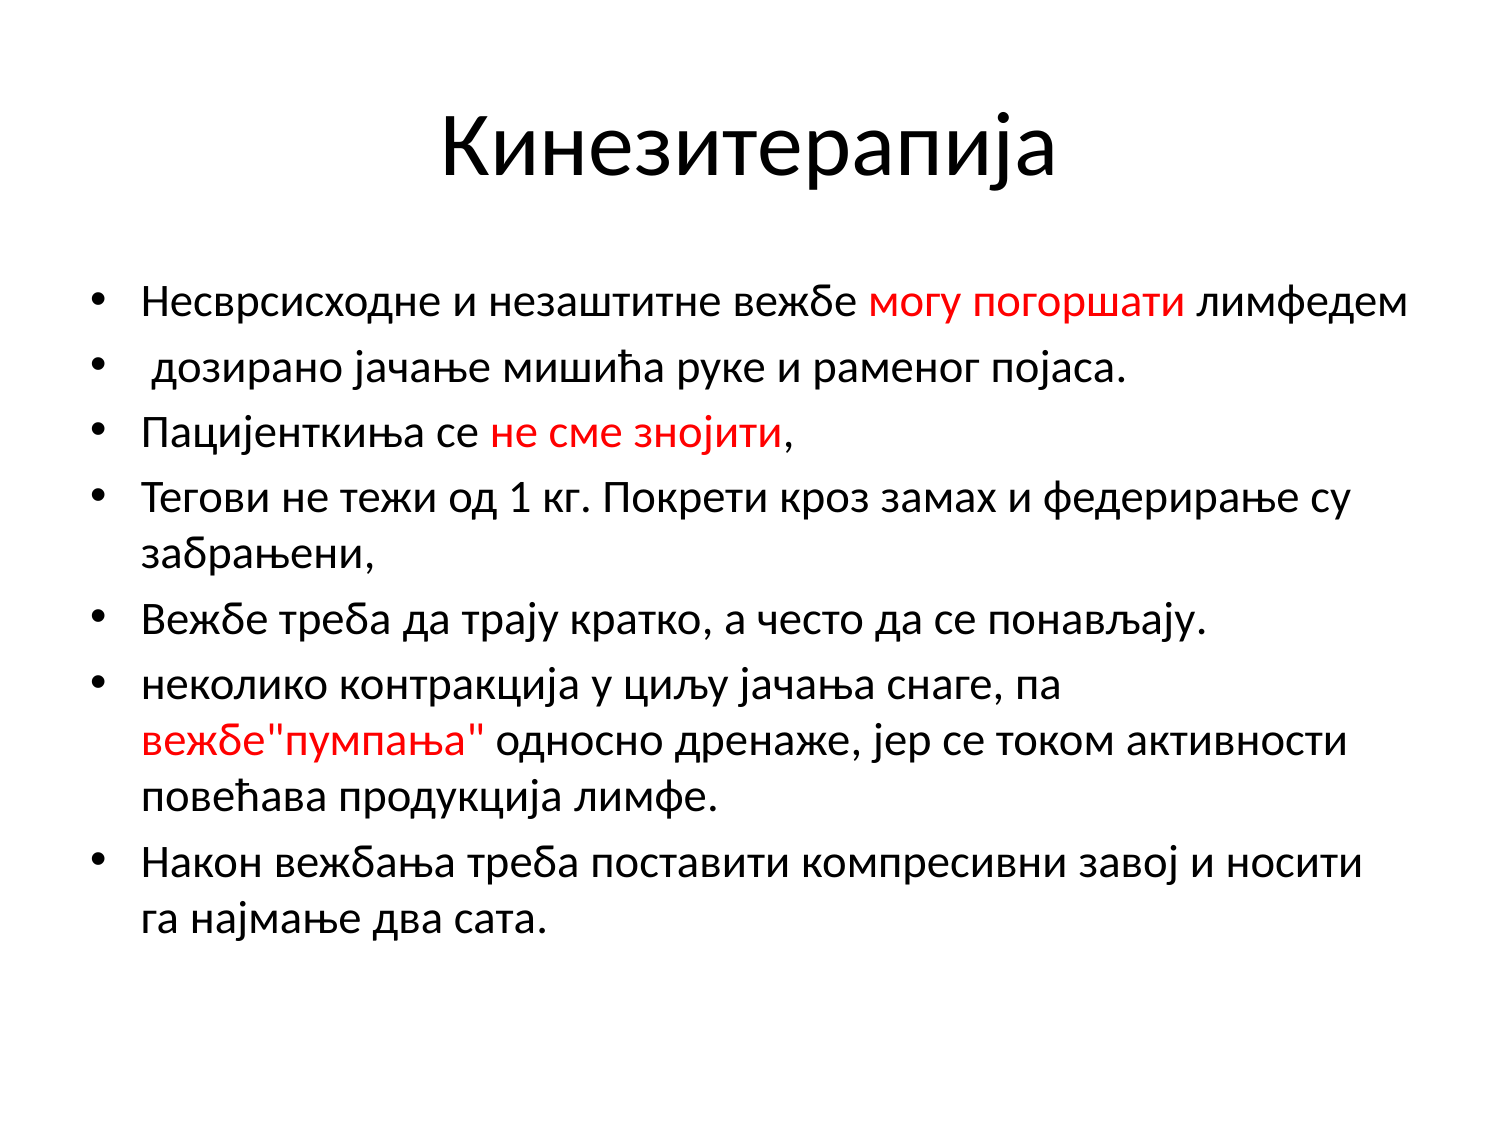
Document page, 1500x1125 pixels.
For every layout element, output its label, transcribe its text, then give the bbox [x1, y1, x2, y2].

list Несврсисходне и незаштитне вежбе могу погоршати лимфедем дозирано јачање мишића руке и раменог појаса. Пацијенткиња се не сме знојити, Тегови не тежи од 1 кг. Покрети кроз замах и федерирање су забрањени, Вежбе треба да трају кратко, а често да се понављају. неколико контракција у циљу јачања снаге, па вежбе"пумпања" односно дренаже, јер се током активности повећава продукција лимфе. Након вежбања треба поставити компресивни завој и носити га најмање два сата. [75, 262, 1425, 1005]
title Кинезитерапија [75, 45, 1425, 233]
